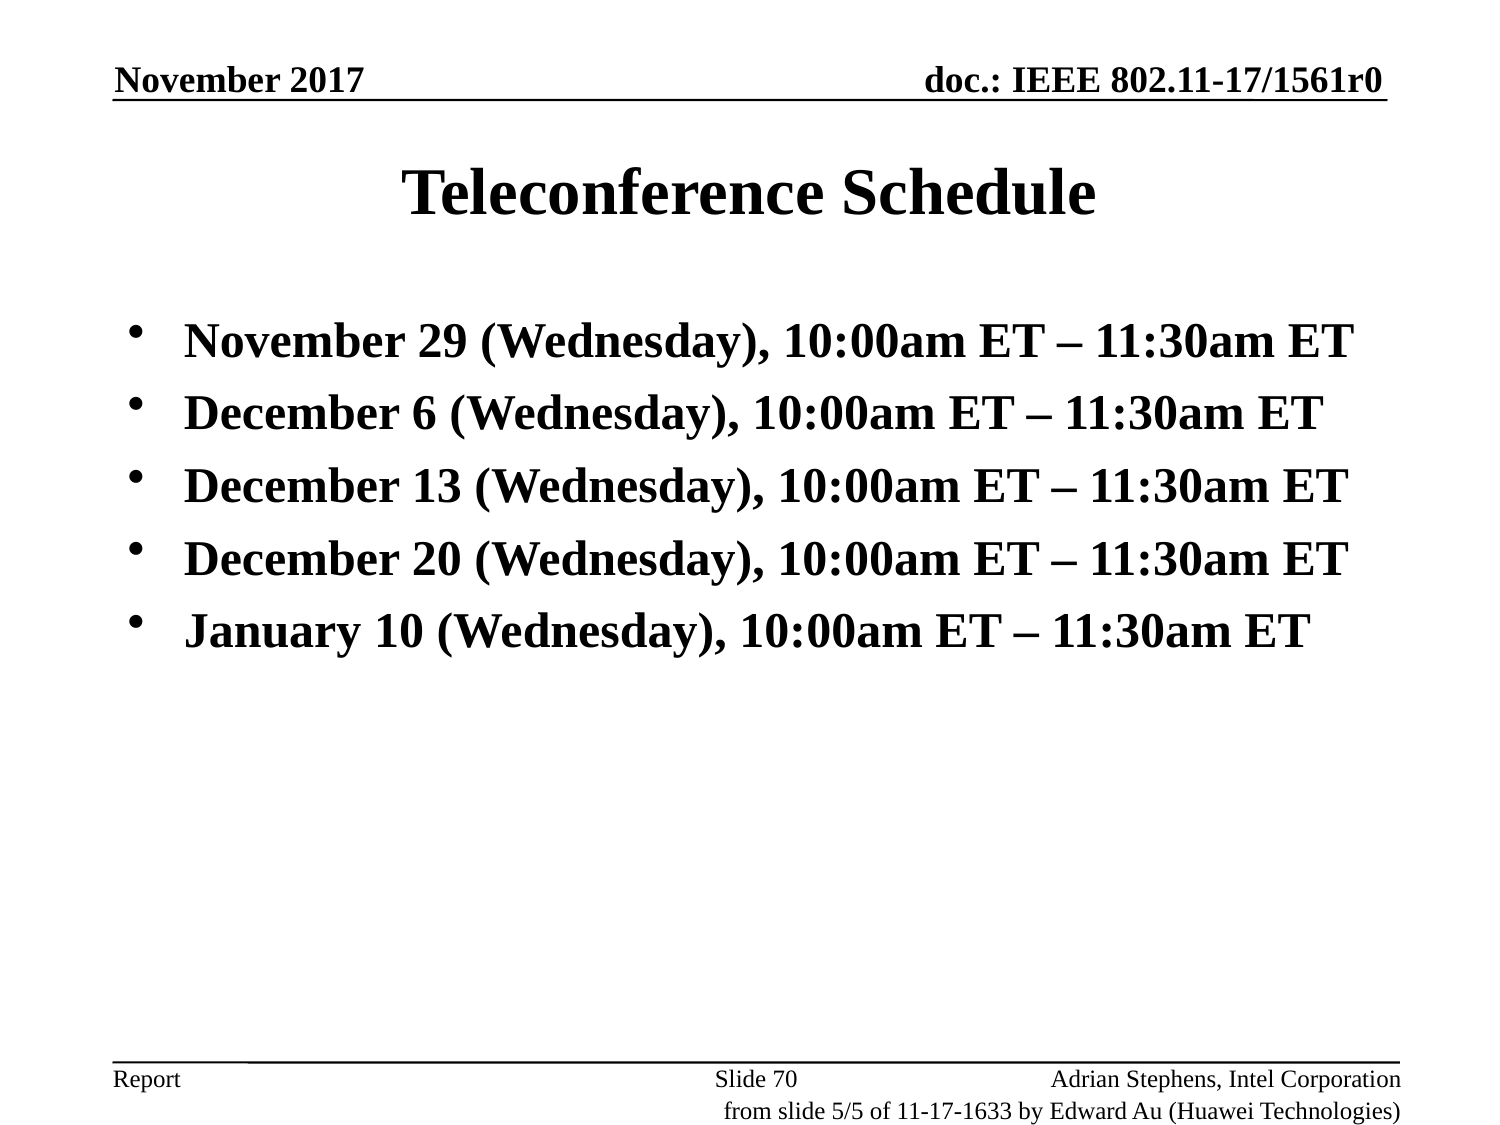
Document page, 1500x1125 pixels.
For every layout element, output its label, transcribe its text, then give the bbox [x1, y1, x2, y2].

text_box November 29 (Wednesday), 10:00am ET – 11:30am ET December 6 (Wednesday), 10:00am ET – 11:30am ET December 13 (Wednesday), 10:00am ET – 11:30am ET December 20 (Wednesday), 10:00am ET – 11:30am ET January 10 (Wednesday), 10:00am ET – 11:30am ET [112, 299, 1388, 975]
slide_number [114, 54, 374, 101]
slide_number Slide 70 [711, 1061, 801, 1093]
text_box from slide 5/5 of 11-17-1633 by Edward Au (Huawei Technologies) [343, 1087, 1417, 1125]
footer Adrian Stephens, Intel Corporation [1024, 1061, 1402, 1087]
text_box Teleconference Schedule [112, 99, 1388, 275]
